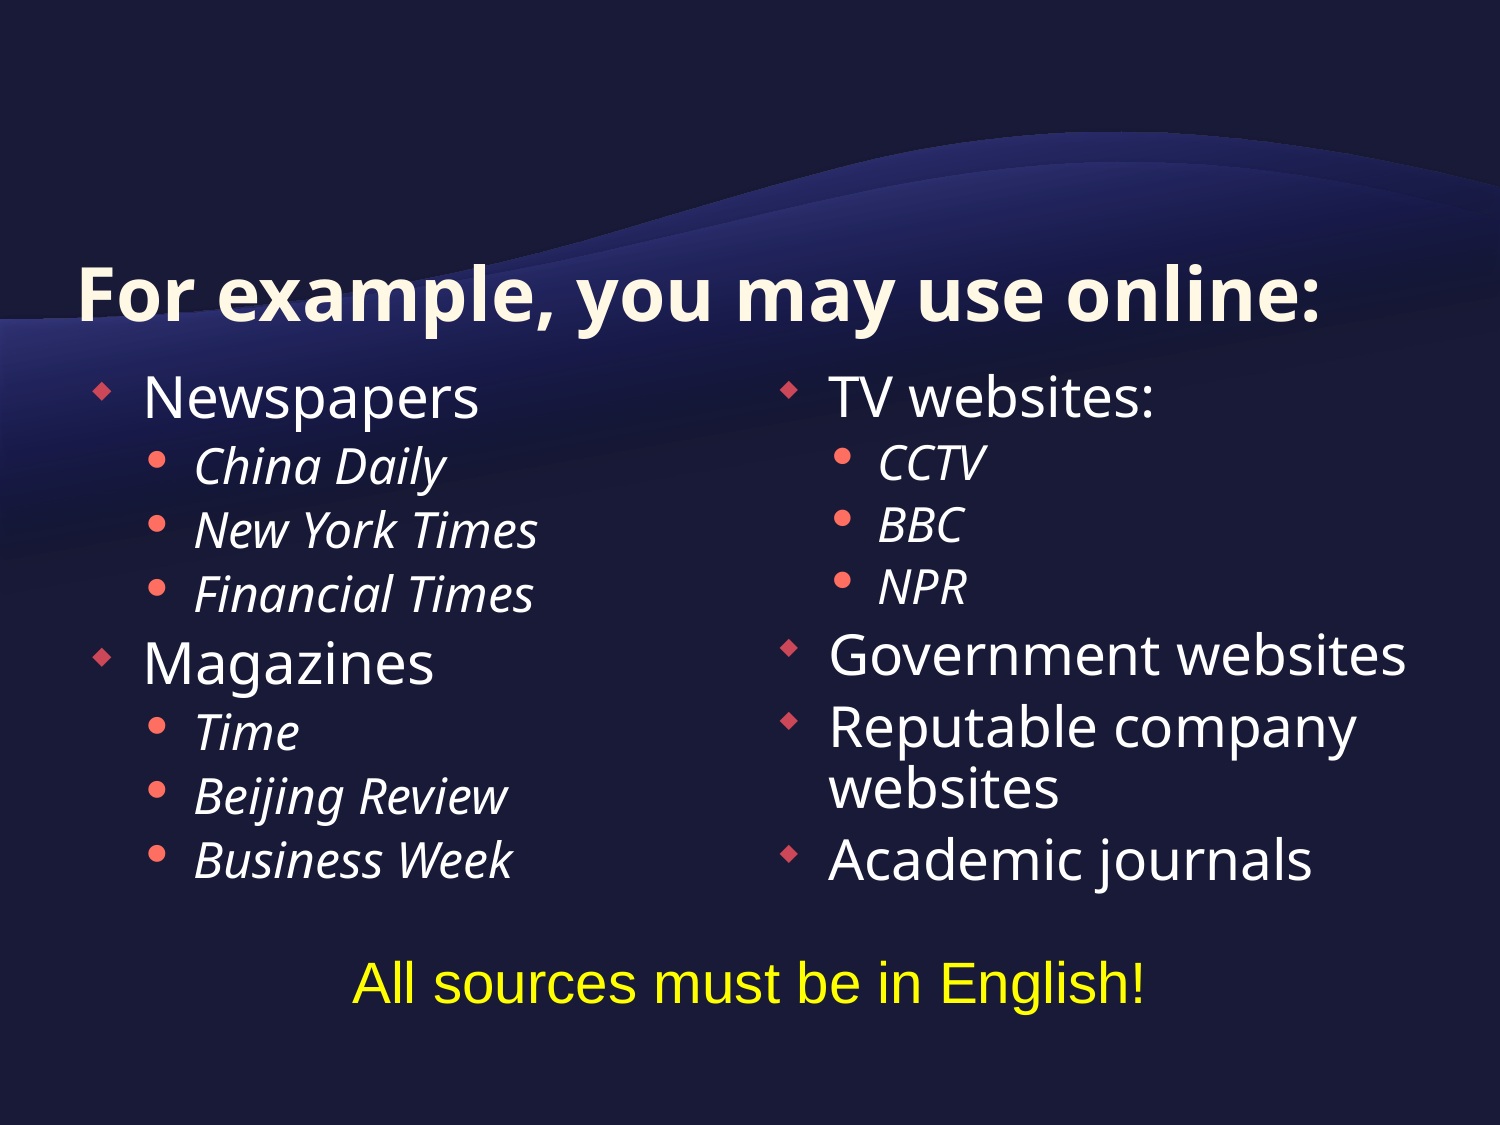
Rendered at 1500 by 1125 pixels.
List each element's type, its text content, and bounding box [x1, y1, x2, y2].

list TV websites: CCTV BBC NPR Government websites Reputable company websites Academic journals [762, 360, 1425, 925]
list Newspapers China Daily New York Times Financial Times Magazines Time Beijing Review Business Week [75, 360, 738, 925]
title For example, you may use online: [75, 149, 1425, 338]
text_box All sources must be in English! [193, 937, 1307, 1023]
